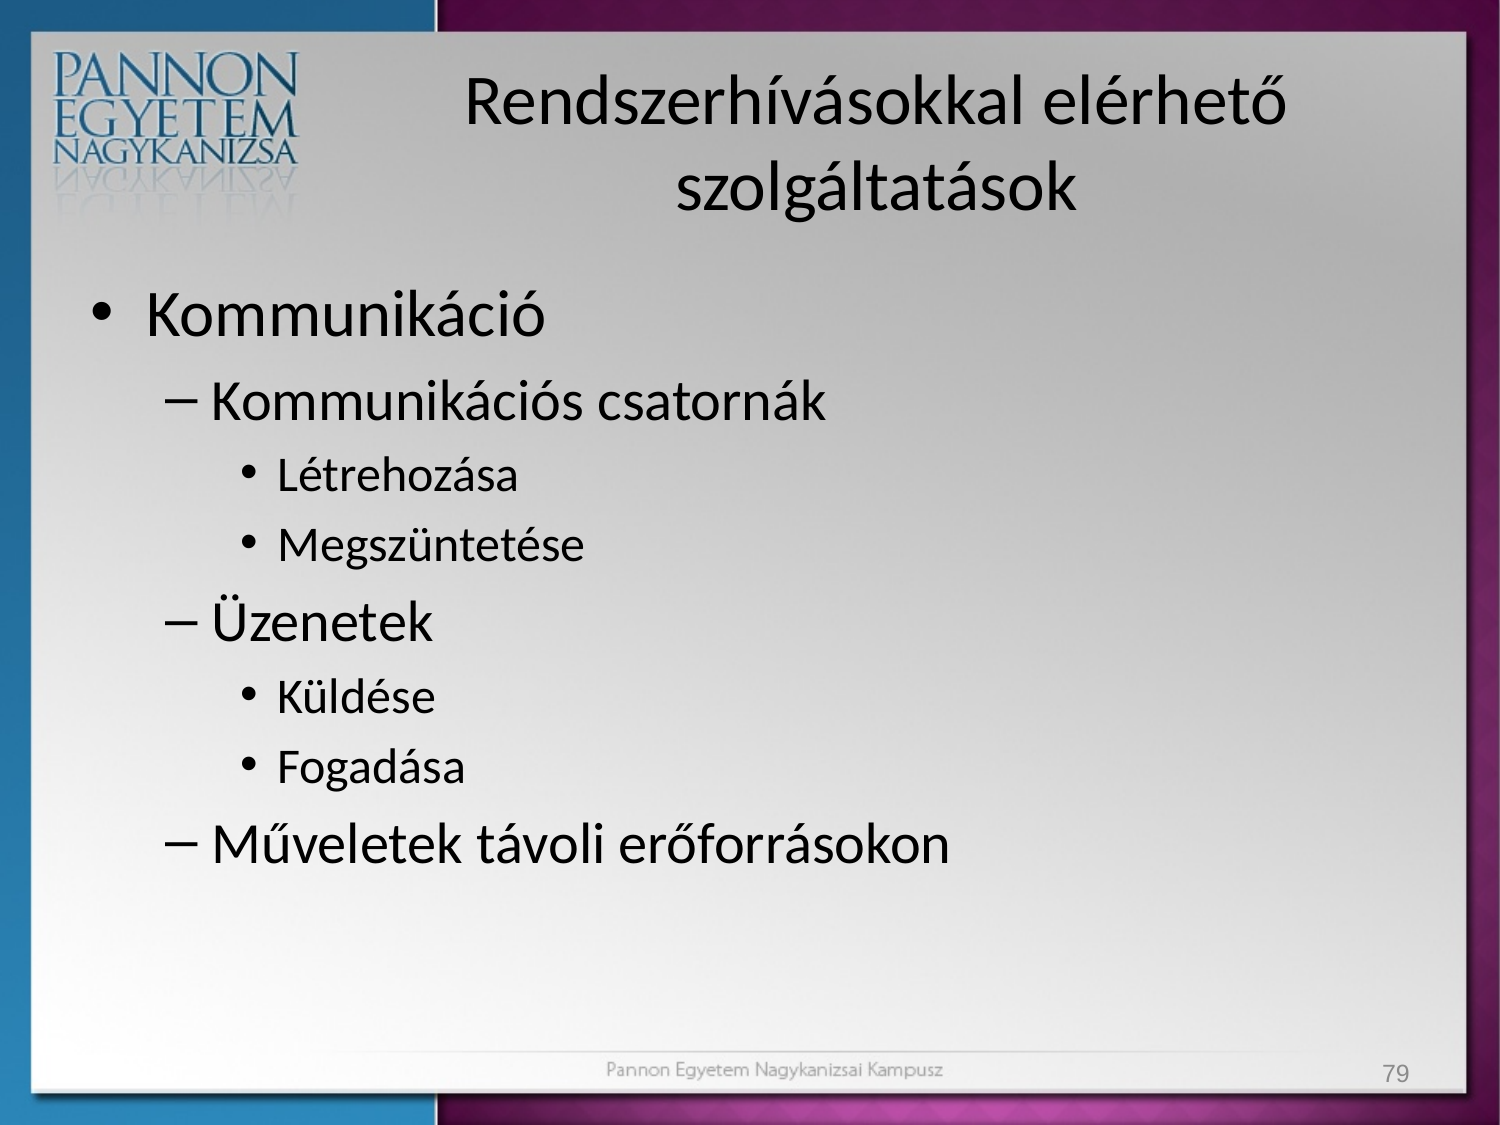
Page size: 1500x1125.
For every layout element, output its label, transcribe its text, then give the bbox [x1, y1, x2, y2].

title Rendszerhívásokkal elérhető szolgáltatások [328, 45, 1425, 233]
slide_number 79 [1074, 1042, 1425, 1103]
list Kommunikáció Kommunikációs csatornák Létrehozása Megszüntetése Üzenetek Küldése Fogadása Műveletek távoli erőforrásokon [75, 262, 1425, 1038]
picture [0, 0, 1500, 1125]
